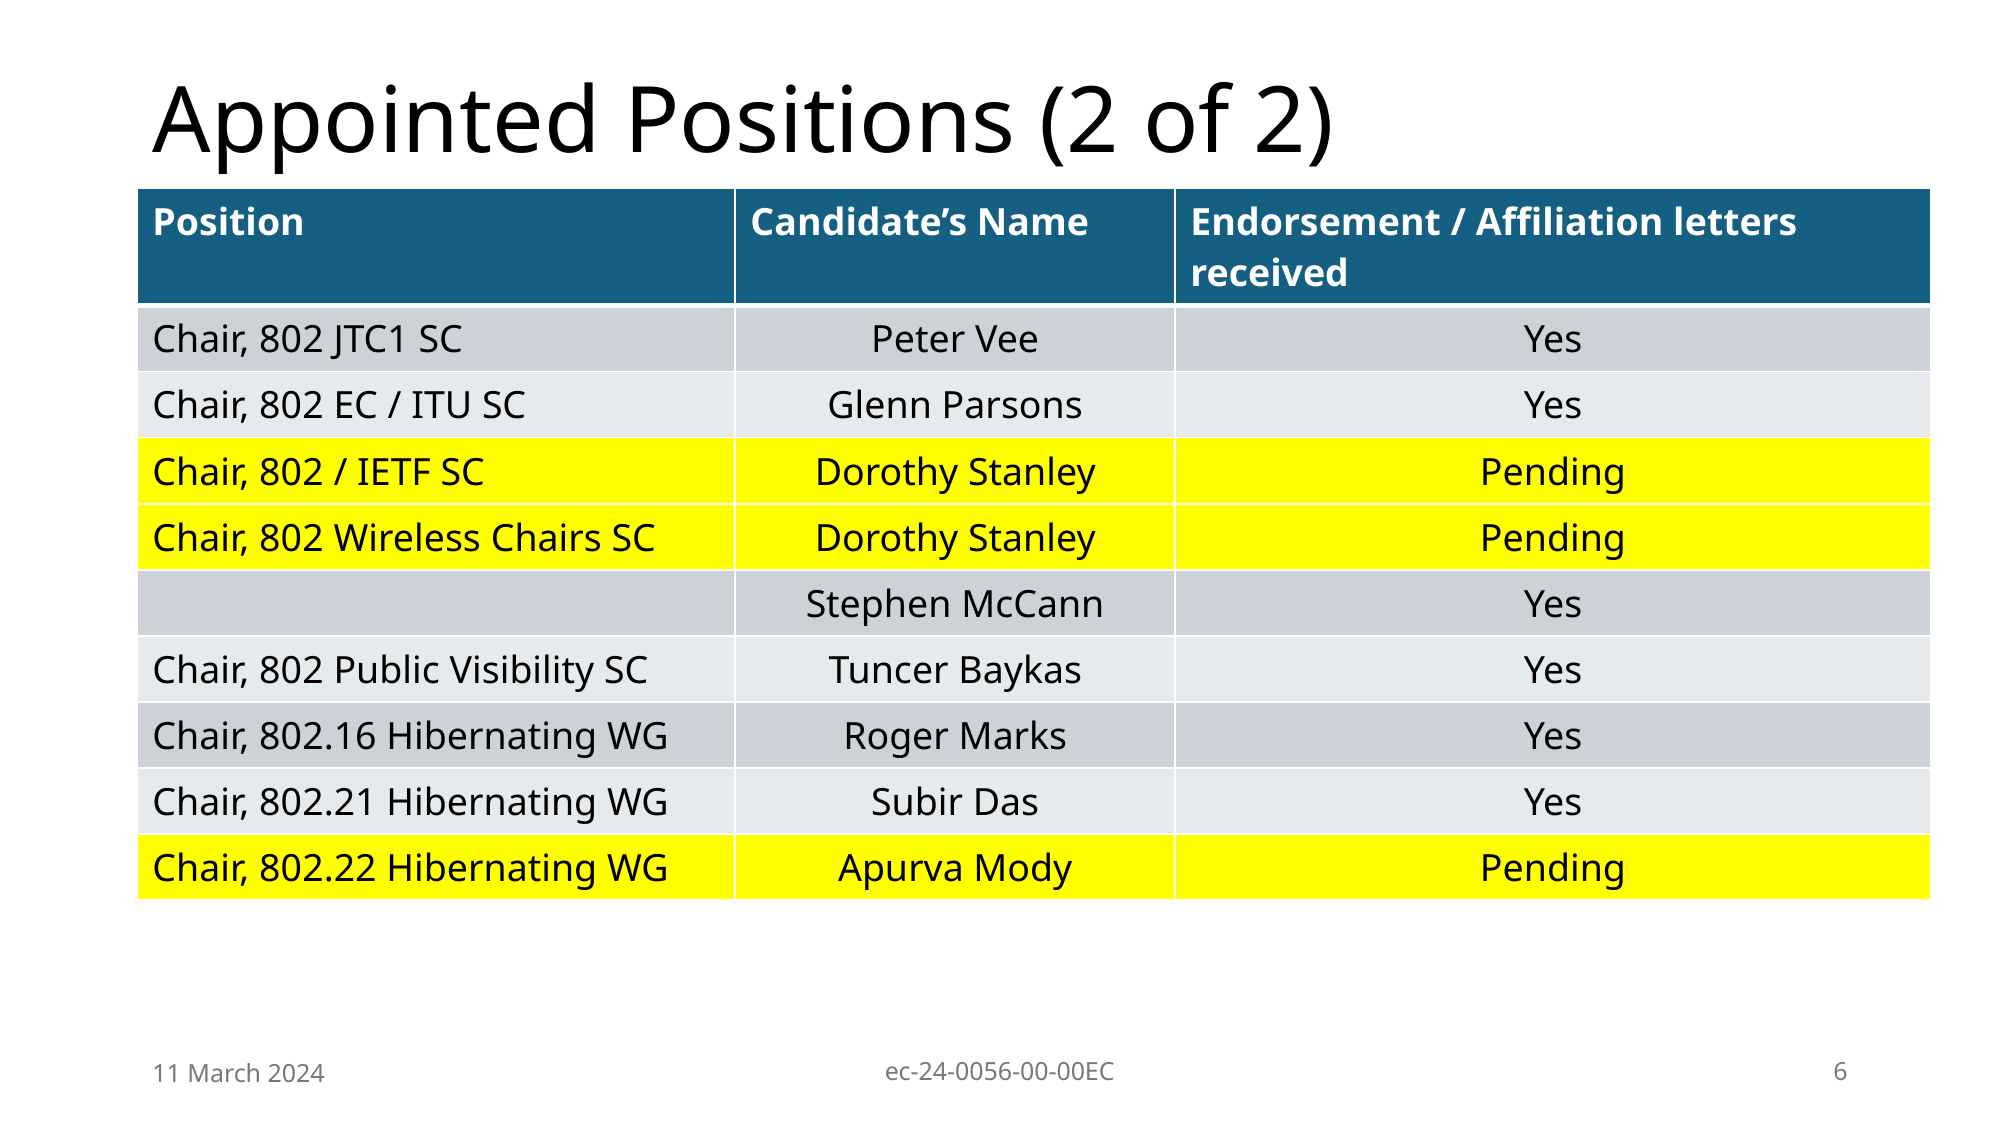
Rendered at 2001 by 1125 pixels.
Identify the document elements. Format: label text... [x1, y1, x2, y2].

table_cell Tuncer Baykas [736, 637, 1174, 701]
table_cell Yes [1176, 637, 1930, 701]
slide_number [137, 1042, 588, 1103]
table_cell Peter Vee [736, 308, 1174, 371]
table_cell Yes [1176, 769, 1930, 833]
table_cell Glenn Parsons [736, 372, 1174, 437]
table_cell Yes [1176, 571, 1930, 635]
table_cell Chair, 802 EC / ITU SC [138, 372, 734, 437]
table_cell Stephen McCann [736, 571, 1174, 635]
table_cell Dorothy Stanley [736, 438, 1174, 503]
table_cell Chair, 802.21 Hibernating WG [138, 769, 734, 833]
table_header Position [138, 189, 734, 303]
table_cell Apurva Mody [736, 835, 1174, 899]
title Appointed Positions (2 of 2) [137, 59, 1863, 186]
table_cell Pending [1176, 438, 1930, 503]
table_cell Chair, 802.22 Hibernating WG [138, 835, 734, 899]
table_cell Chair, 802.16 Hibernating WG [138, 703, 734, 767]
footer ec-24-0056-00-00EC [662, 1042, 1338, 1103]
table_cell Yes [1176, 372, 1930, 437]
table_cell Chair, 802 Wireless Chairs SC [138, 505, 734, 569]
table_header Endorsement / Affiliation letters received [1176, 189, 1930, 303]
table_cell Chair, 802 JTC1 SC [138, 308, 734, 371]
table_cell Subir Das [736, 769, 1174, 833]
table_cell Chair, 802 Public Visibility SC [138, 637, 734, 701]
table_cell Dorothy Stanley [736, 505, 1174, 569]
table_cell Roger Marks [736, 703, 1174, 767]
slide_number 6 [1412, 1042, 1863, 1103]
table_cell Pending [1176, 835, 1930, 899]
table_cell [138, 571, 734, 635]
table_cell Pending [1176, 505, 1930, 569]
table_cell Yes [1176, 308, 1930, 371]
table_header Candidate’s Name [736, 189, 1174, 303]
table_cell Chair, 802 / IETF SC [138, 438, 734, 503]
table_cell Yes [1176, 703, 1930, 767]
